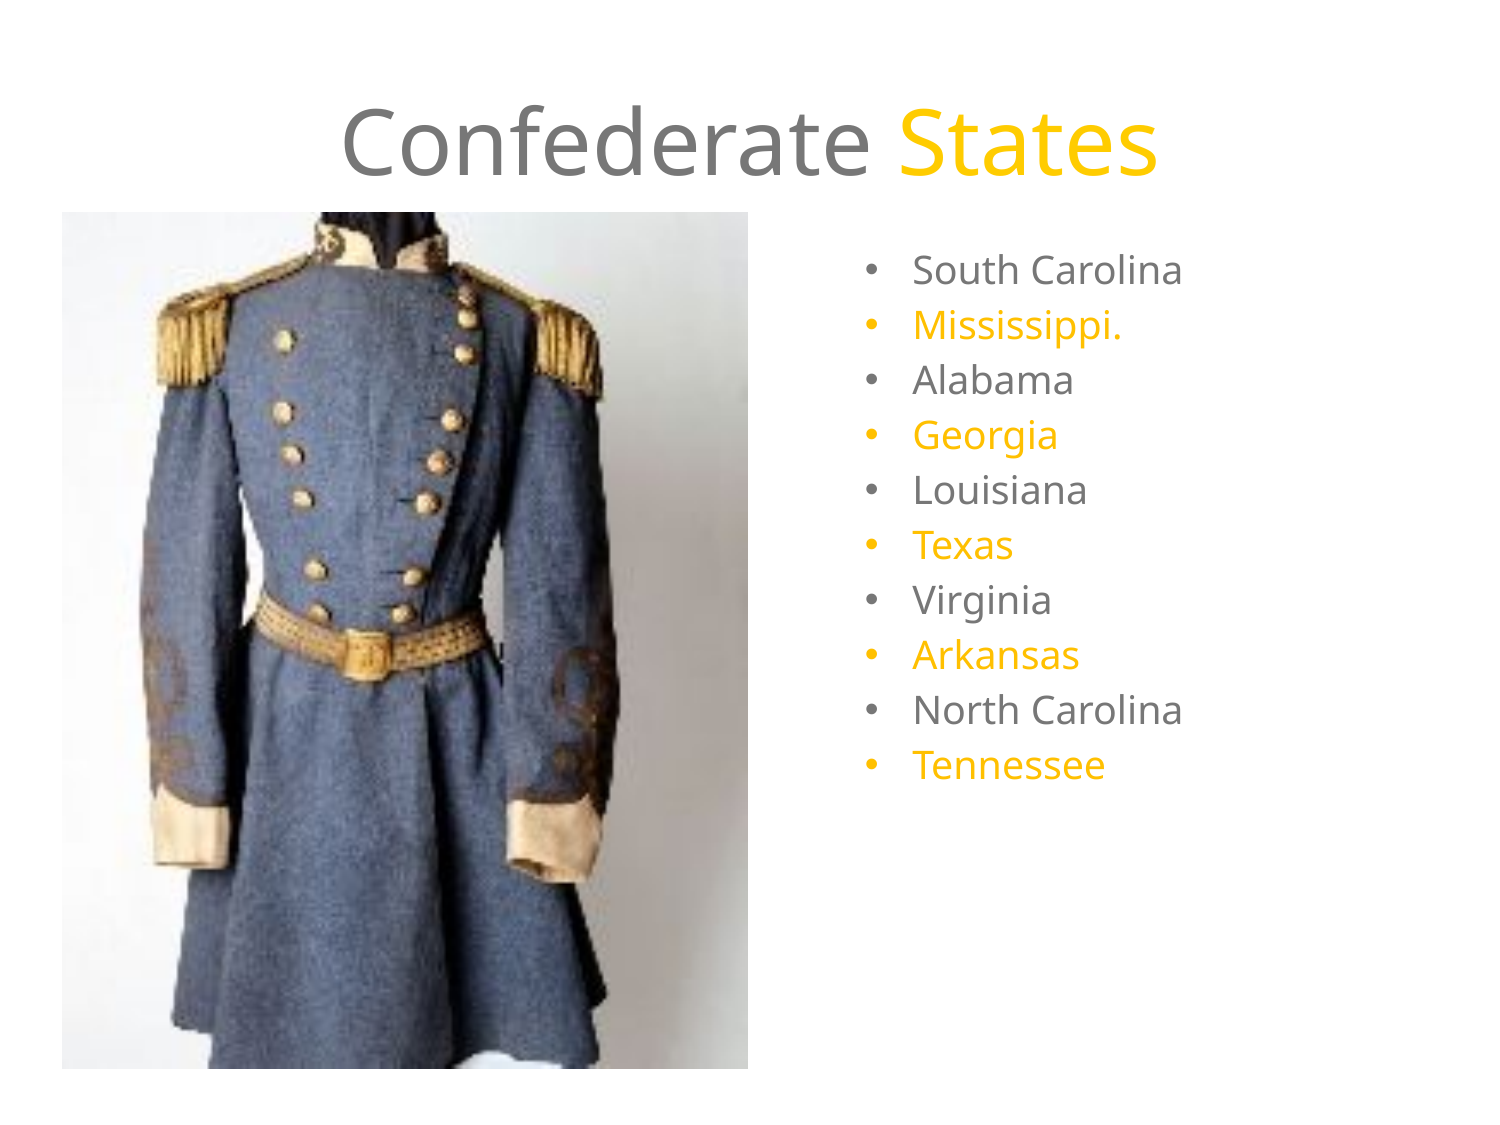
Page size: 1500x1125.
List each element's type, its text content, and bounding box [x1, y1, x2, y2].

title Confederate States [74, 44, 1426, 233]
picture [62, 212, 748, 1069]
list South Carolina Mississippi. Alabama Georgia Louisiana Texas Virginia Arkansas North Carolina Tennessee [849, 237, 1201, 981]
